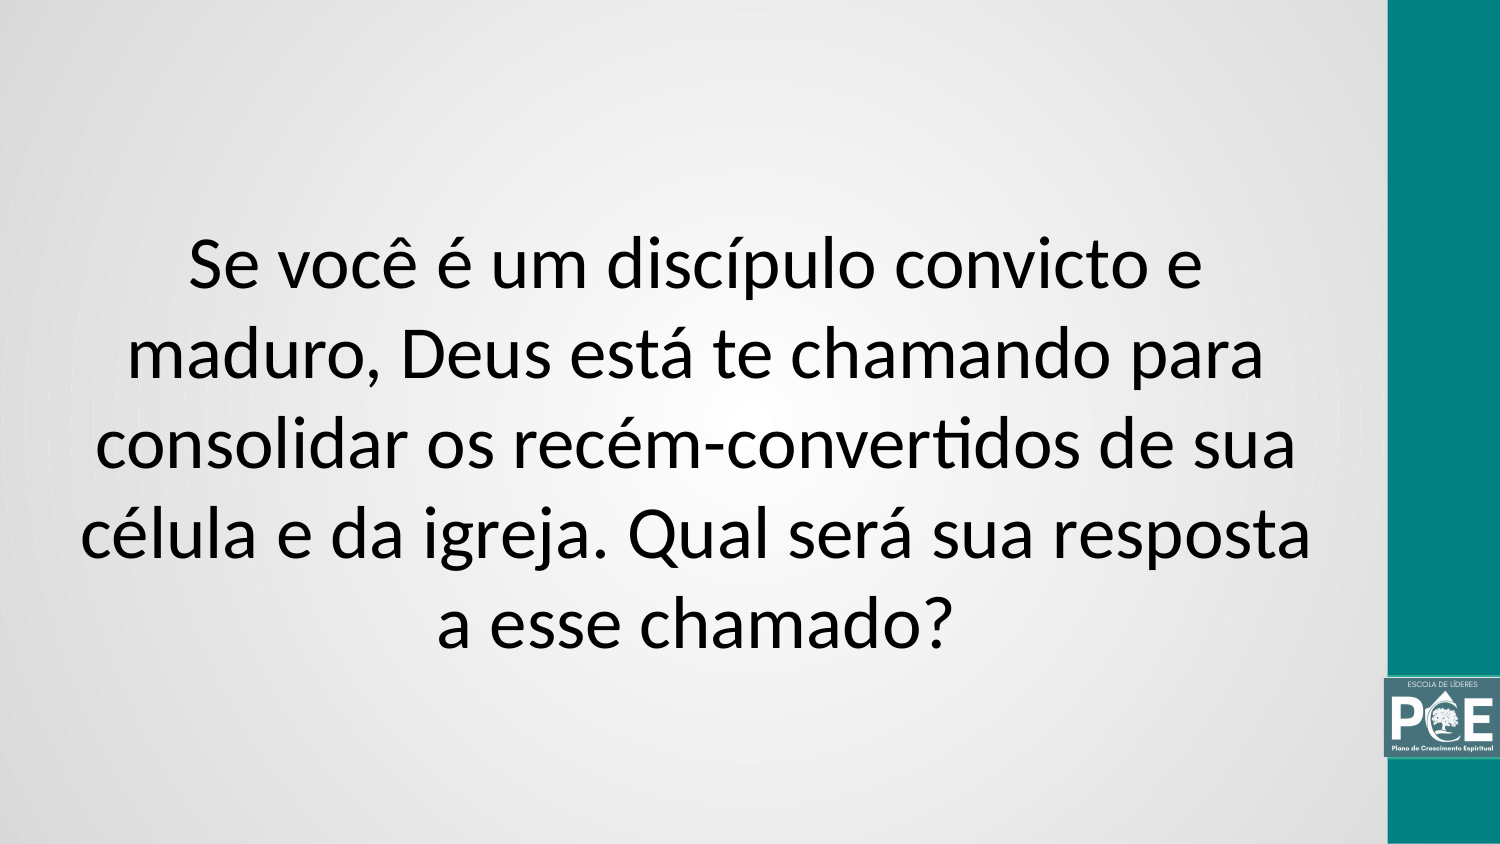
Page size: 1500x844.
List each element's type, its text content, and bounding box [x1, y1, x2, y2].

picture [1383, 677, 1500, 757]
text_box Se você é um discípulo convicto e maduro, Deus está te chamando para consolidar os recém-convertidos de sua célula e da igreja. Qual será sua resposta a esse chamado? [68, 206, 1325, 671]
